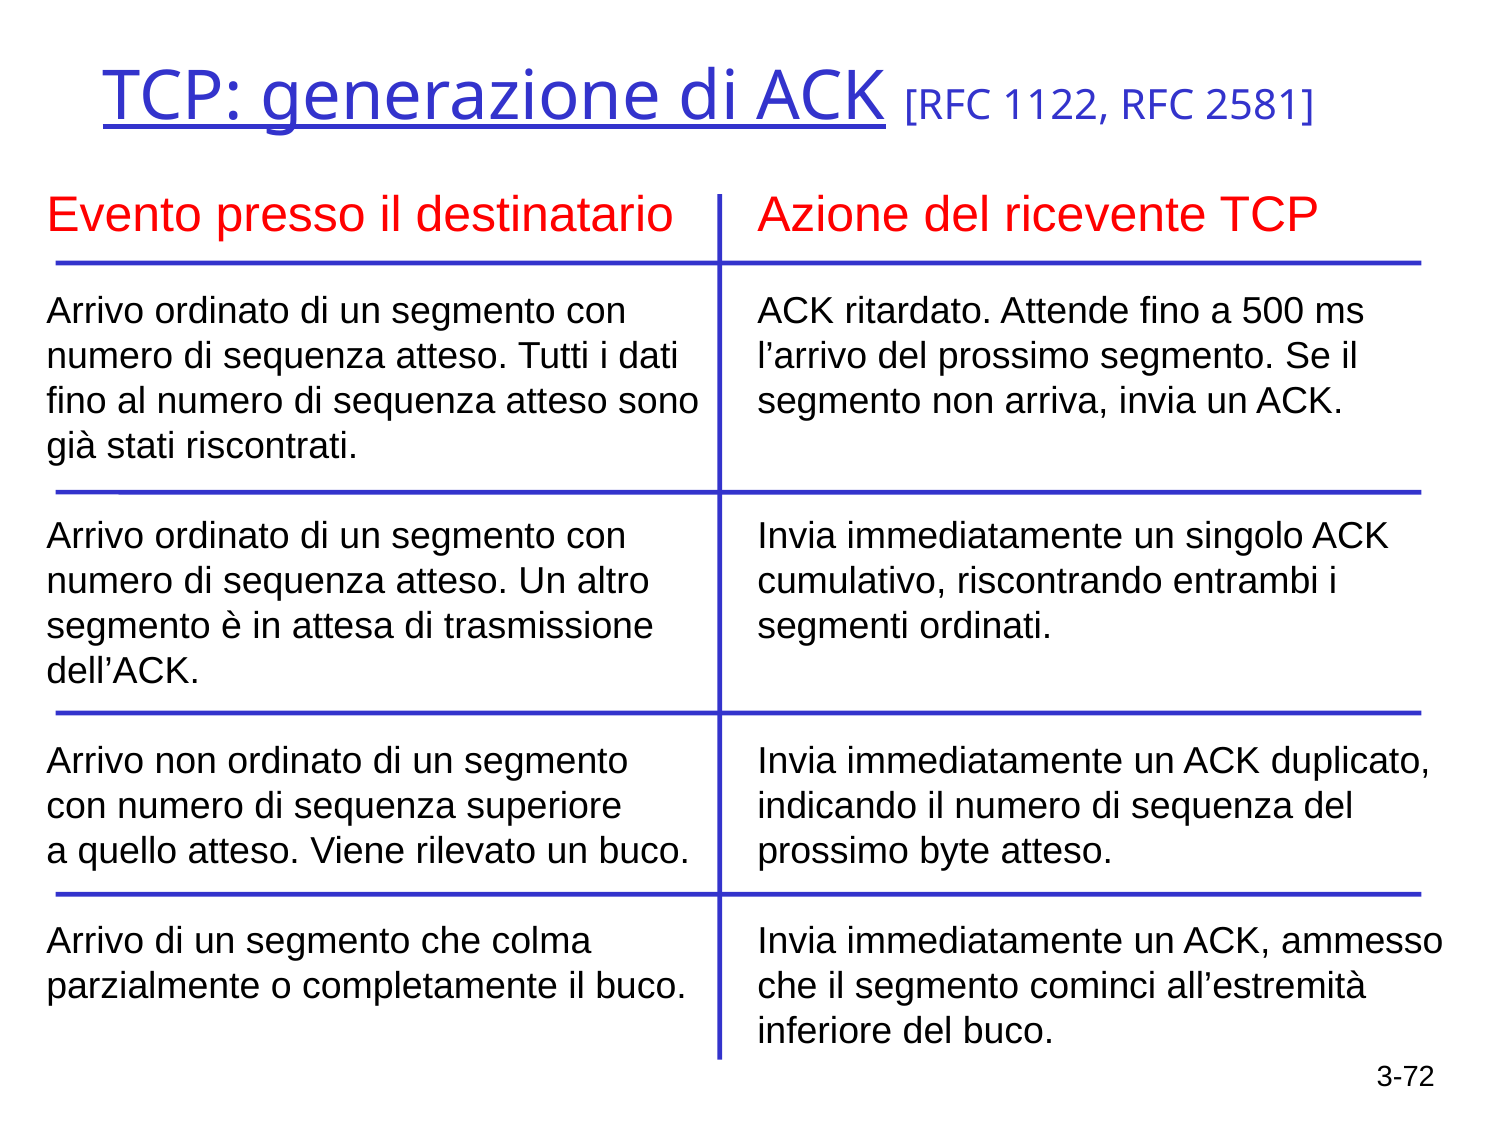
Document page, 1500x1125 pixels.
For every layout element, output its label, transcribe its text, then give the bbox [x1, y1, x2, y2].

text_box Azione del ricevente TCP ACK ritardato. Attende fino a 500 ms l’arrivo del prossimo segmento. Se il segmento non arriva, invia un ACK. Invia immediatamente un singolo ACK cumulativo, riscontrando entrambi i segmenti ordinati. Invia immediatamente un ACK duplicato, indicando il numero di sequenza del prossimo byte atteso. Invia immediatamente un ACK, ammesso che il segmento cominci all’estremità inferiore del buco. [742, 173, 1459, 1059]
title TCP: generazione di ACK [RFC 1122, RFC 2581] [87, 26, 1363, 157]
text_box Evento presso il destinatario Arrivo ordinato di un segmento con numero di sequenza atteso. Tutti i dati fino al numero di sequenza atteso sono già stati riscontrati. Arrivo ordinato di un segmento con numero di sequenza atteso. Un altro segmento è in attesa di trasmissione dell’ACK. Arrivo non ordinato di un segmento con numero di sequenza superiore a quello atteso. Viene rilevato un buco. Arrivo di un segmento che colma parzialmente o completamente il buco. [31, 173, 717, 1039]
slide_number 3-72 [1338, 1059, 1451, 1125]
